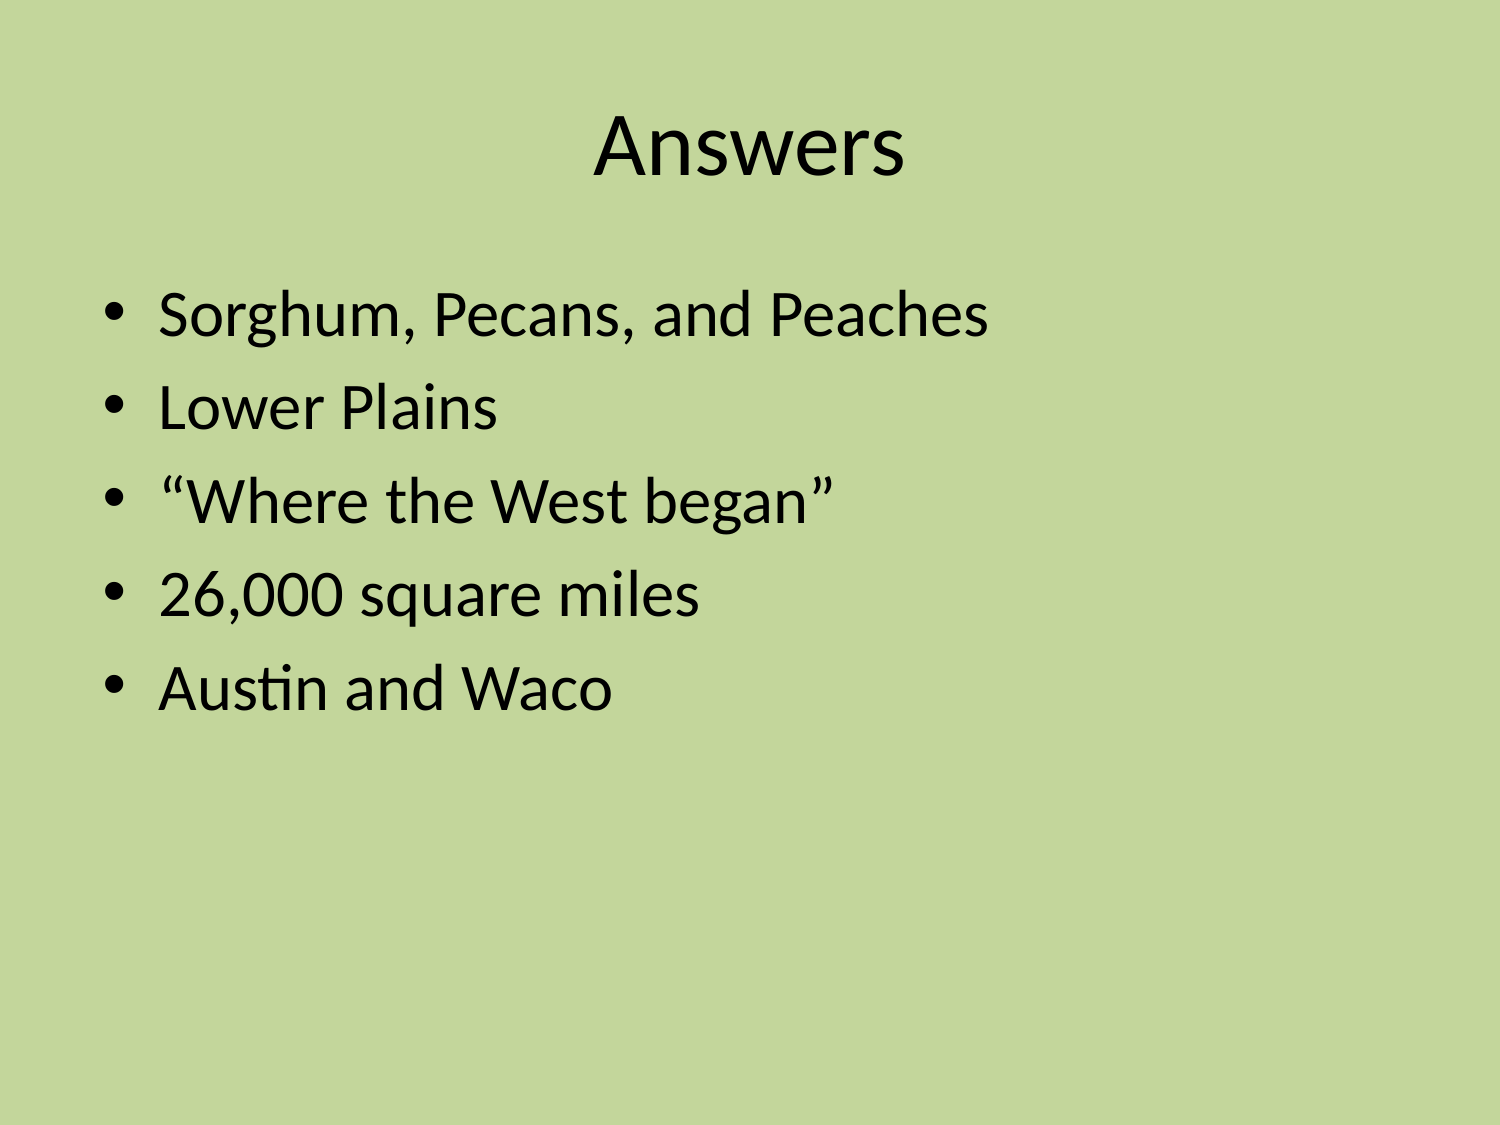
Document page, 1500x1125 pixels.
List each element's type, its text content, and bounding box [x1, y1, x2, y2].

title Answers [75, 45, 1425, 233]
list Sorghum, Pecans, and Peaches Lower Plains “Where the West began” 26,000 square miles Austin and Waco [87, 262, 1438, 1005]
